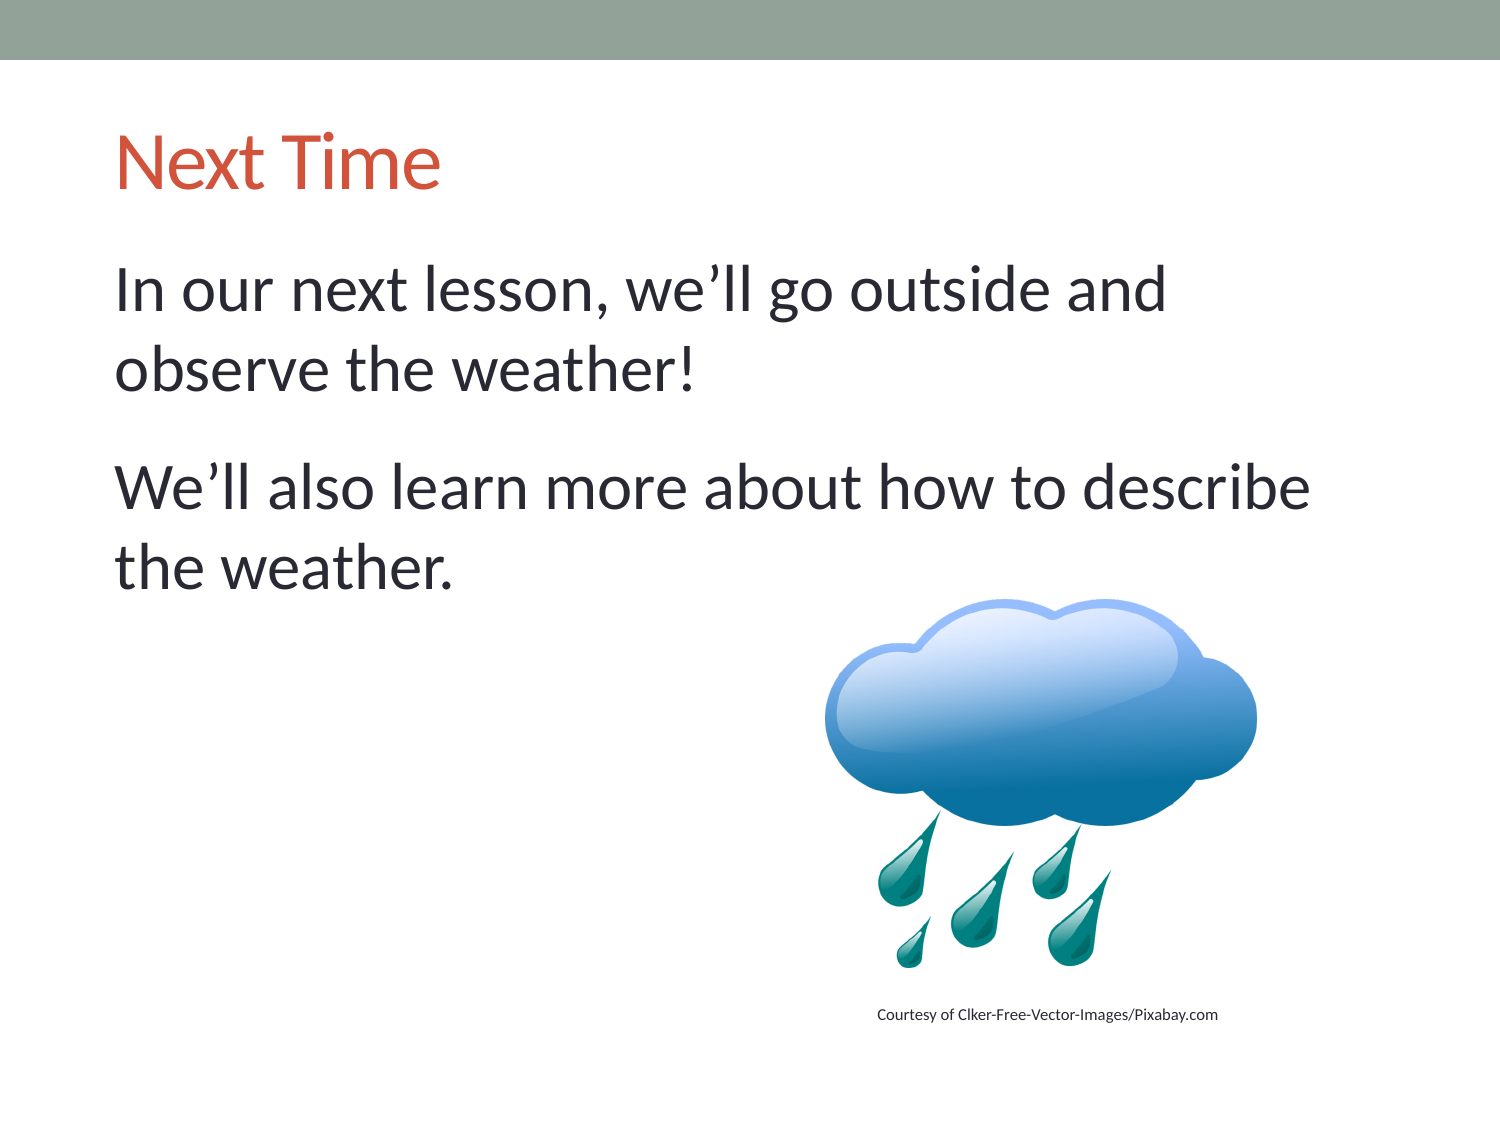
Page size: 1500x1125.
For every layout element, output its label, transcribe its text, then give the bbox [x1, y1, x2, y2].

title Next Time [99, 75, 1438, 238]
picture [824, 599, 1257, 968]
text_box Courtesy of Clker-Free-Vector-Images/Pixabay.com [862, 996, 1288, 1031]
list In our next lesson, we’ll go outside and observe the weather! We’ll also learn more about how to describe the weather. [99, 237, 1400, 1025]
